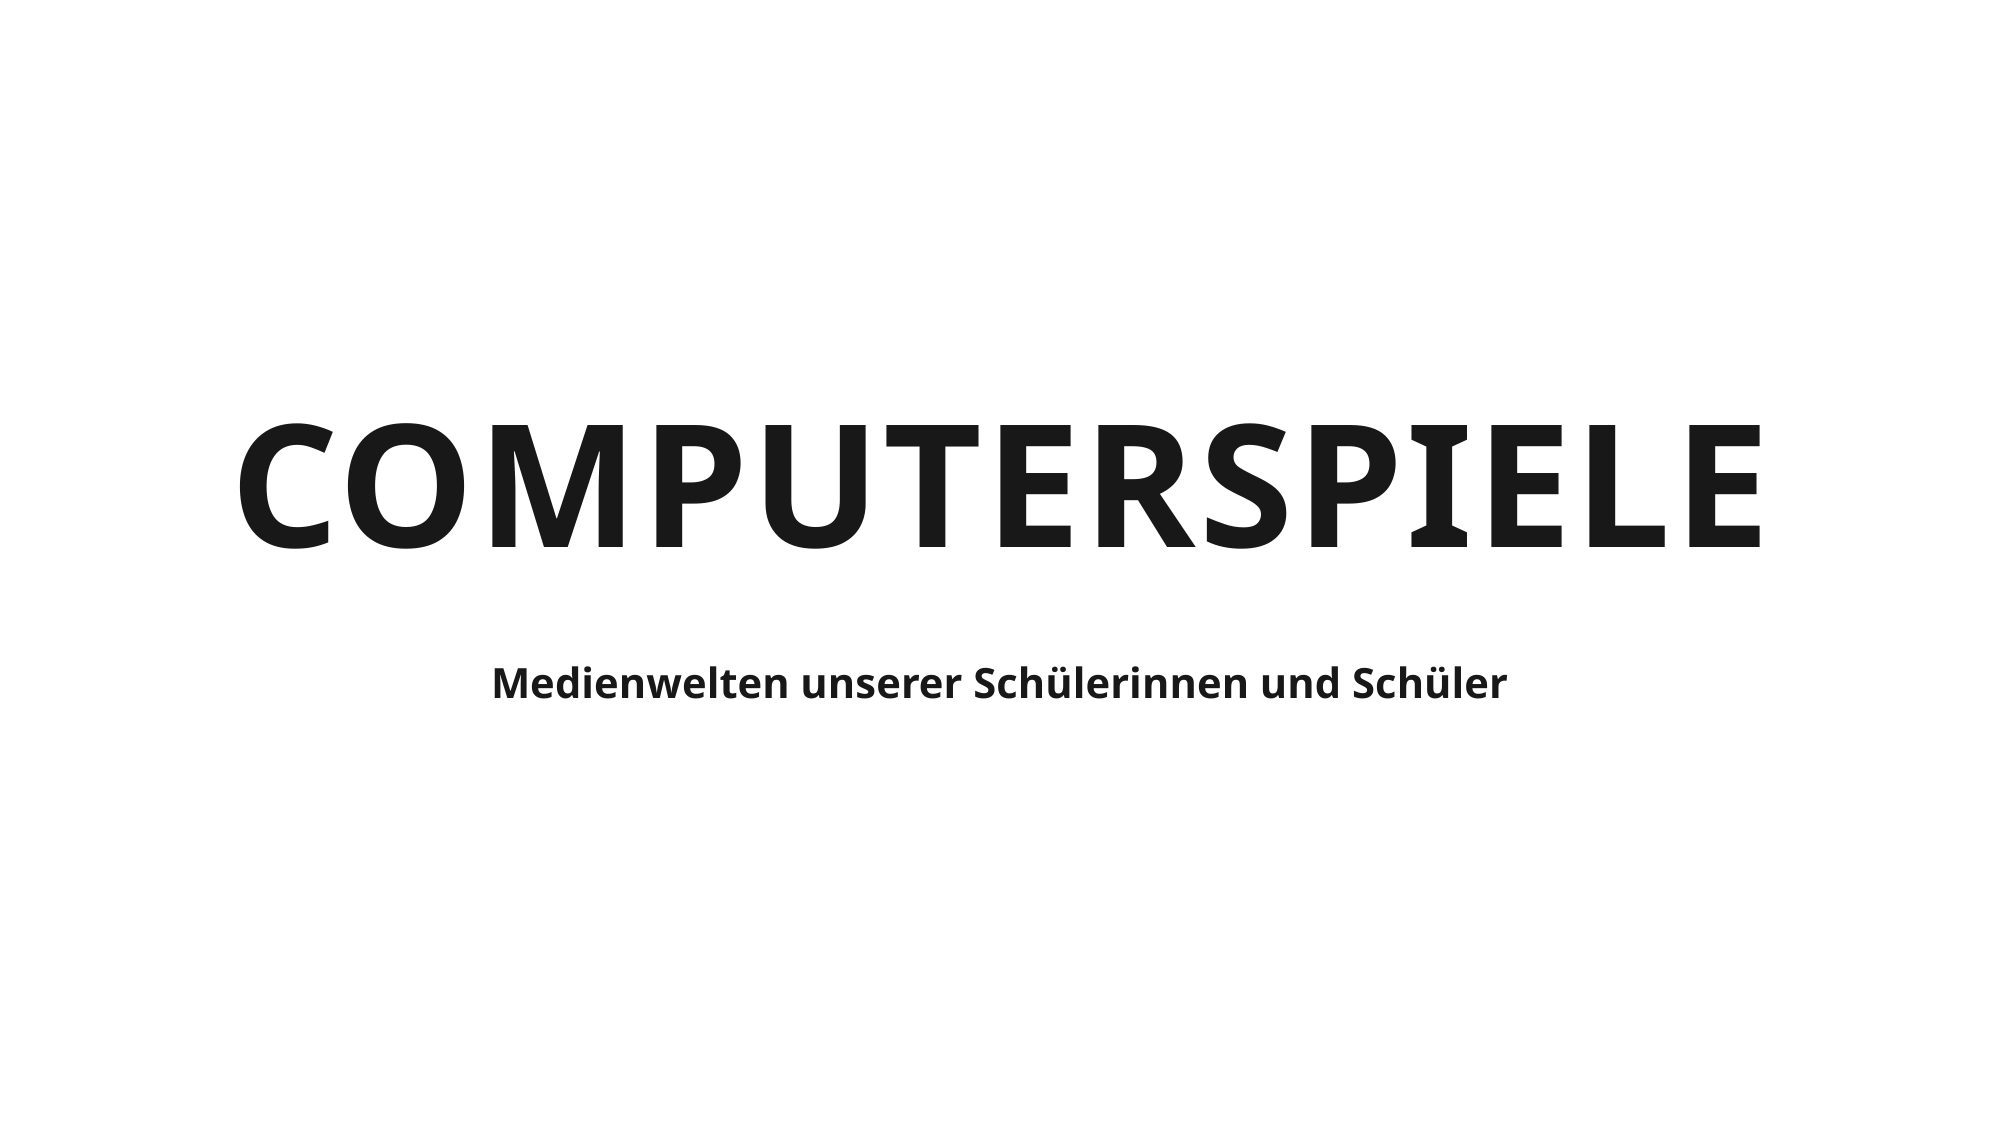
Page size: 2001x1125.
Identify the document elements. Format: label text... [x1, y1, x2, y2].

title Computerspiele [60, 355, 1942, 641]
subtitle Medienwelten unserer Schülerinnen und Schüler [249, 655, 1750, 871]
